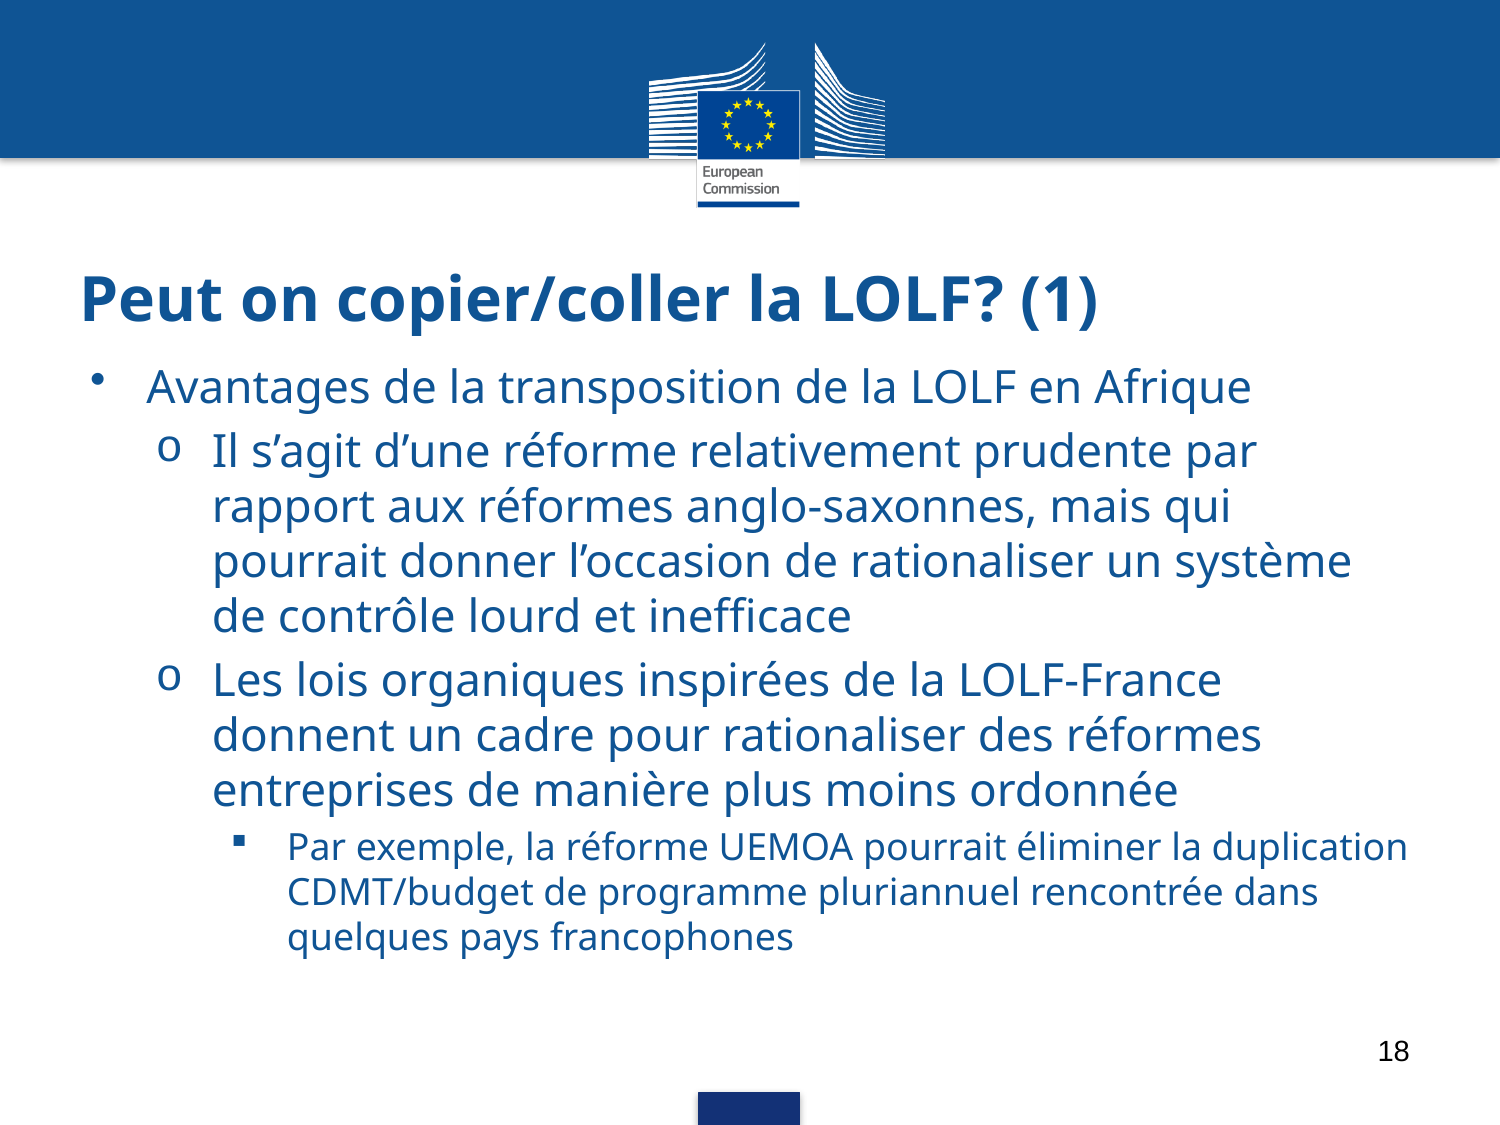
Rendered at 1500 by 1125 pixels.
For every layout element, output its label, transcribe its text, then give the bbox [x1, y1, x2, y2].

title Peut on copier/coller la LOLF? (1) [64, 219, 1415, 374]
slide_number 18 [1074, 1024, 1426, 1103]
list Avantages de la transposition de la LOLF en Afrique Il s’agit d’une réforme relativement prudente par rapport aux réformes anglo-saxonnes, mais qui pourrait donner l’occasion de rationaliser un système de contrôle lourd et inefficace Les lois organiques inspirées de la LOLF-France donnent un cadre pour rationaliser des réformes entreprises de manière plus moins ordonnée Par exemple, la réforme UEMOA pourrait éliminer la duplication CDMT/budget de programme pluriannuel rencontrée dans quelques pays francophones [75, 349, 1425, 988]
picture [649, 42, 885, 208]
